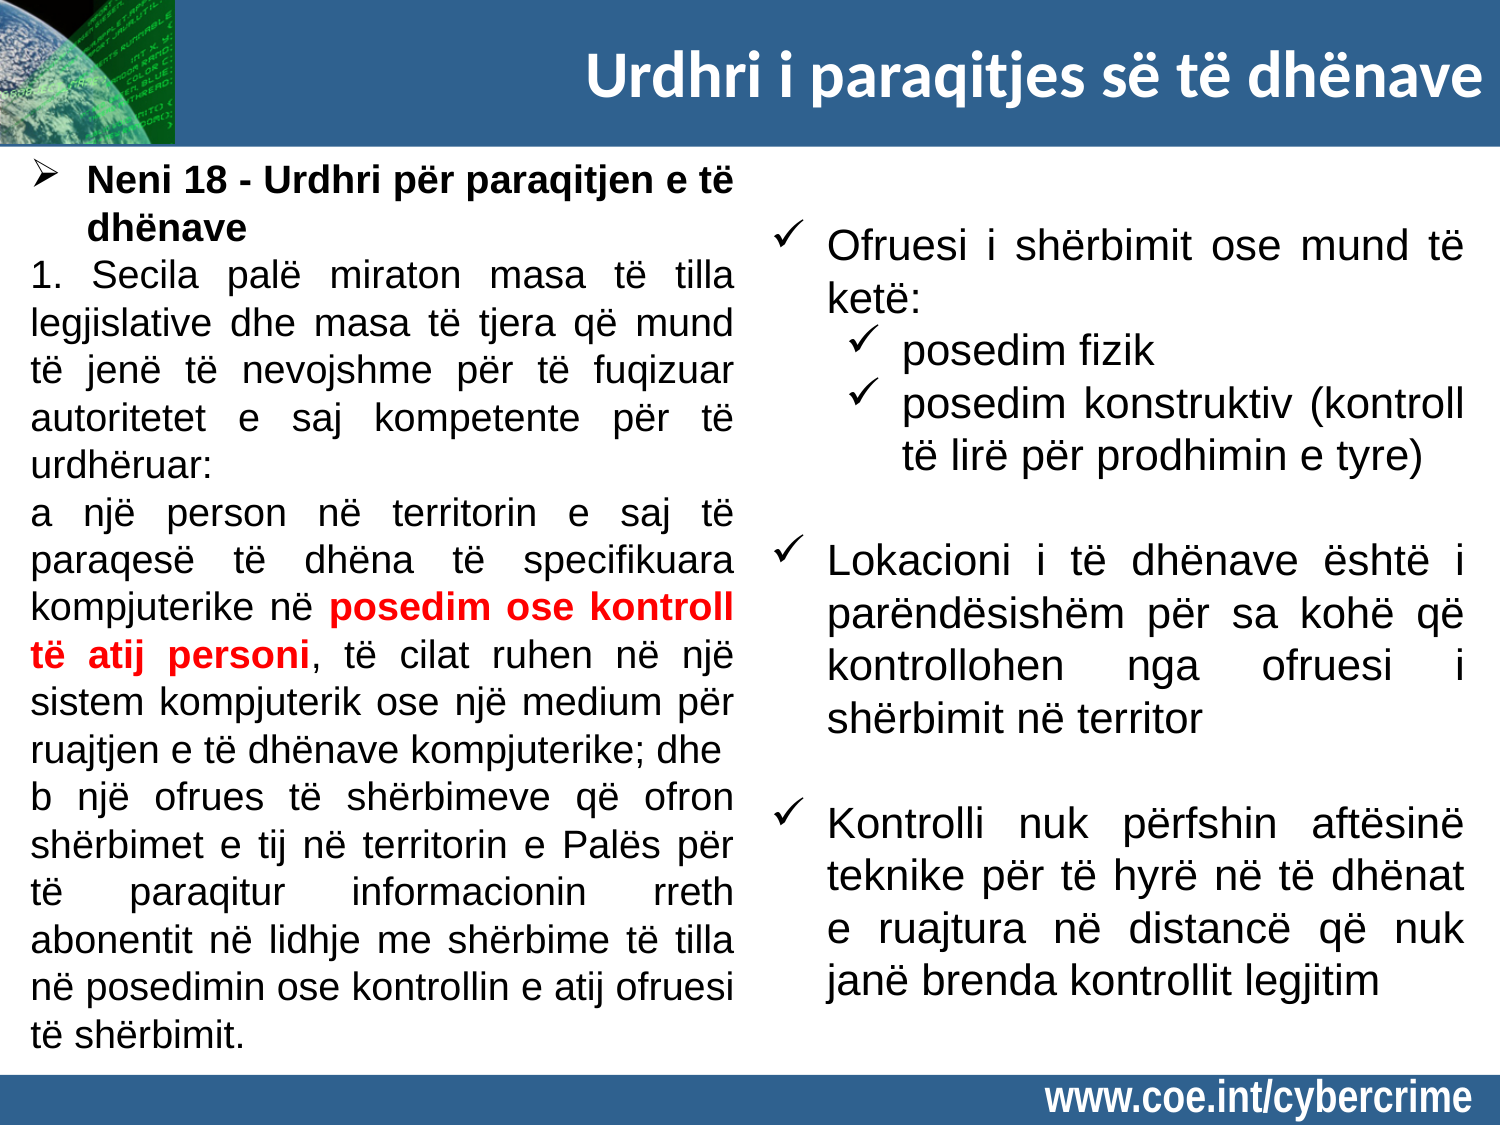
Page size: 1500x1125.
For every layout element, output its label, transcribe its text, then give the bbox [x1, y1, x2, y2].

picture [0, 0, 175, 144]
text_box Urdhri i paraqitjes së të dhënave [179, 0, 1500, 149]
text_box [0, 1073, 1030, 1125]
text_box www.coe.int/cybercrime [1030, 1059, 1500, 1125]
text_box Ofruesi i shërbimit ose mund të ketë: posedim fizik posedim konstruktiv (kontroll të lirë për prodhimin e tyre) Lokacioni i të dhënave është i parëndësishëm për sa kohë që kontrollohen nga ofruesi i shërbimit në territor Kontrolli nuk përfshin aftësinë teknike për të hyrë në të dhënat e ruajtura në distancë që nuk janë brenda kontrollit legjitim [755, 209, 1480, 1012]
text_box Neni 18 - Urdhri për paraqitjen e të dhënave 1. Secila palë miraton masa të tilla legjislative dhe masa të tjera që mund të jenë të nevojshme për të fuqizuar autoritetet e saj kompetente për të urdhëruar: a një person në territorin e saj të paraqesë të dhëna të specifikuara kompjuterike në posedim ose kontroll të atij personi, të cilat ruhen në një sistem kompjuterik ose një medium për ruajtjen e të dhënave kompjuterike; dhe b një ofrues të shërbimeve që ofron shërbimet e tij në territorin e Palës për të paraqitur informacionin rreth abonentit në lidhje me shërbime të tilla në posedimin ose kontrollin e atij ofruesi të shërbimit. [15, 146, 750, 1064]
